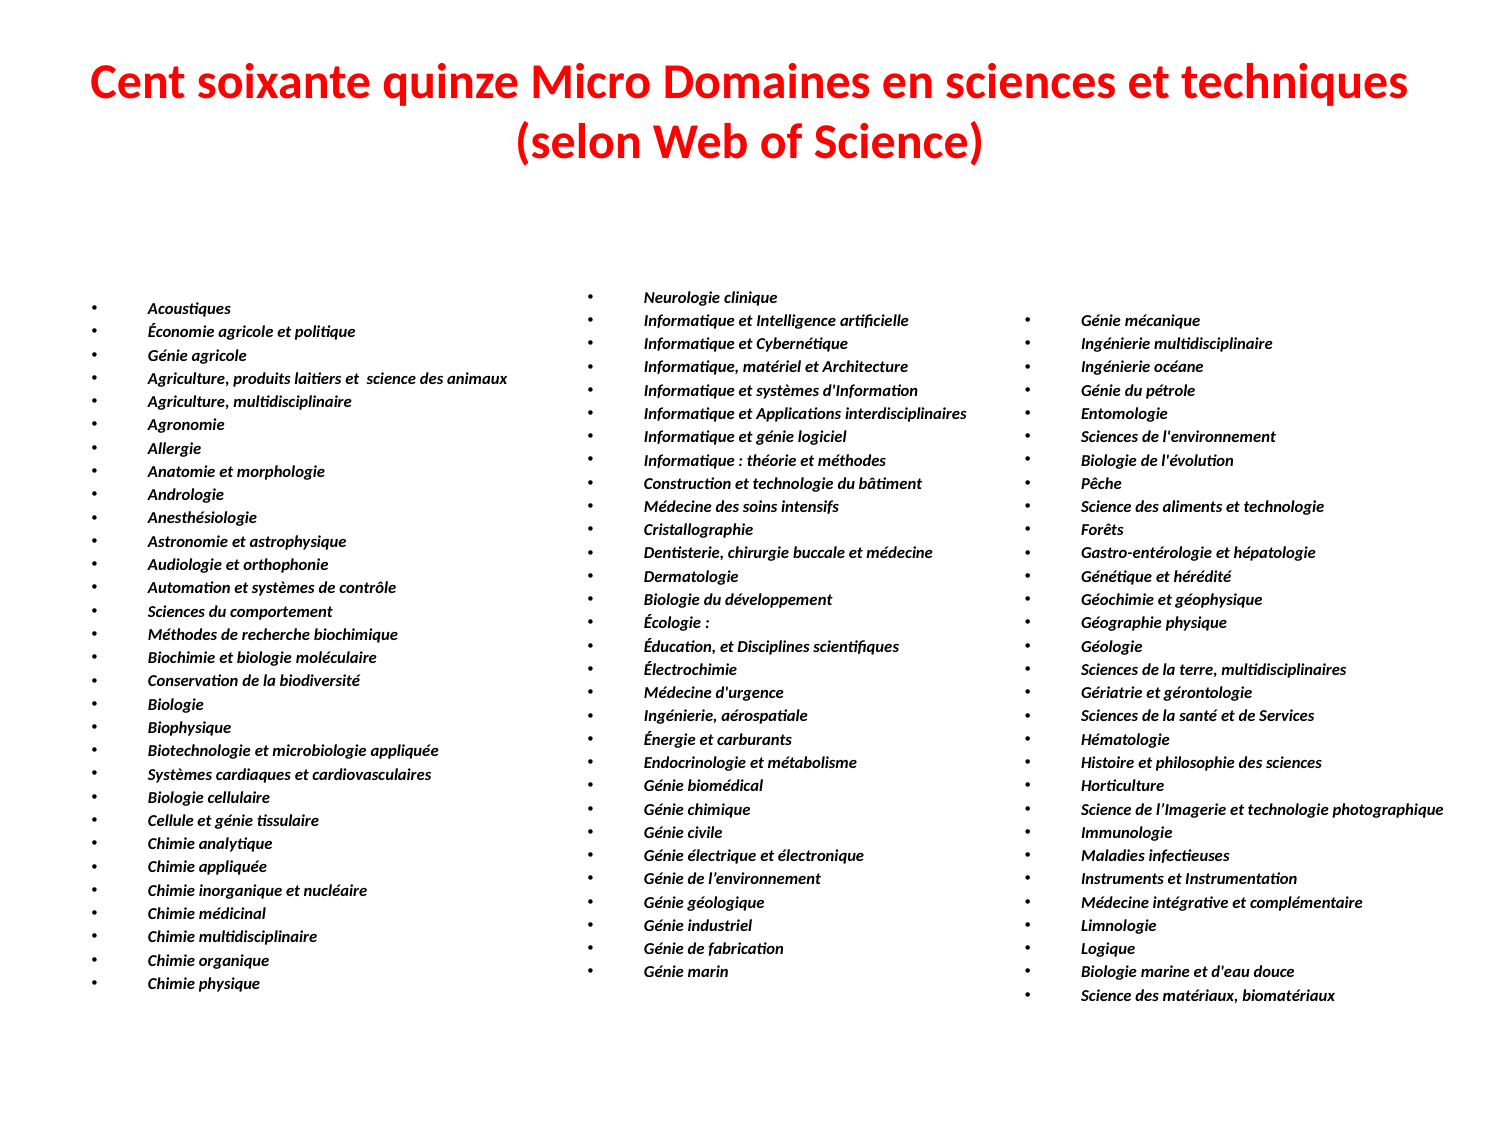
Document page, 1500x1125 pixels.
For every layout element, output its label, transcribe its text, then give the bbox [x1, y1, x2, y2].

text_box Génie mécanique Ingénierie multidisciplinaire Ingénierie océane Génie du pétrole Entomologie Sciences de l'environnement Biologie de l'évolution Pêche Science des aliments et technologie Forêts Gastro-entérologie et hépatologie Génétique et hérédité Géochimie et géophysique Géographie physique Géologie Sciences de la terre, multidisciplinaires Gériatrie et gérontologie Sciences de la santé et de Services Hématologie Histoire et philosophie des sciences Horticulture Science de l’Imagerie et technologie photographique Immunologie Maladies infectieuses Instruments et Instrumentation Médecine intégrative et complémentaire Limnologie Logique Biologie marine et d'eau douce Science des matériaux, biomatériaux [1009, 278, 1473, 1022]
title Cent soixante quinze Micro Domaines en sciences et techniques (selon Web of Science) [75, 45, 1425, 233]
list Acoustiques Économie agricole et politique Génie agricole Agriculture, produits laitiers et science des animaux Agriculture, multidisciplinaire Agronomie Allergie Anatomie et morphologie Andrologie Anesthésiologie Astronomie et astrophysique Audiologie et orthophonie Automation et systèmes de contrôle Sciences du comportement Méthodes de recherche biochimique Biochimie et biologie moléculaire Conservation de la biodiversité Biologie Biophysique Biotechnologie et microbiologie appliquée Systèmes cardiaques et cardiovasculaires Biologie cellulaire Cellule et génie tissulaire Chimie analytique Chimie appliquée Chimie inorganique et nucléaire Chimie médicinal Chimie multidisciplinaire Chimie organique Chimie physique [76, 267, 540, 1010]
text_box Neurologie clinique Informatique et Intelligence artificielle Informatique et Cybernétique Informatique, matériel et Architecture Informatique et systèmes d'Information Informatique et Applications interdisciplinaires Informatique et génie logiciel Informatique : théorie et méthodes Construction et technologie du bâtiment Médecine des soins intensifs Cristallographie Dentisterie, chirurgie buccale et médecine Dermatologie Biologie du développement Écologie : Éducation, et Disciplines scientifiques Électrochimie Médecine d'urgence Ingénierie, aérospatiale Énergie et carburants Endocrinologie et métabolisme Génie biomédical Génie chimique Génie civile Génie électrique et électronique Génie de l’environnement Génie géologique Génie industriel Génie de fabrication Génie marin [572, 278, 1009, 1022]
